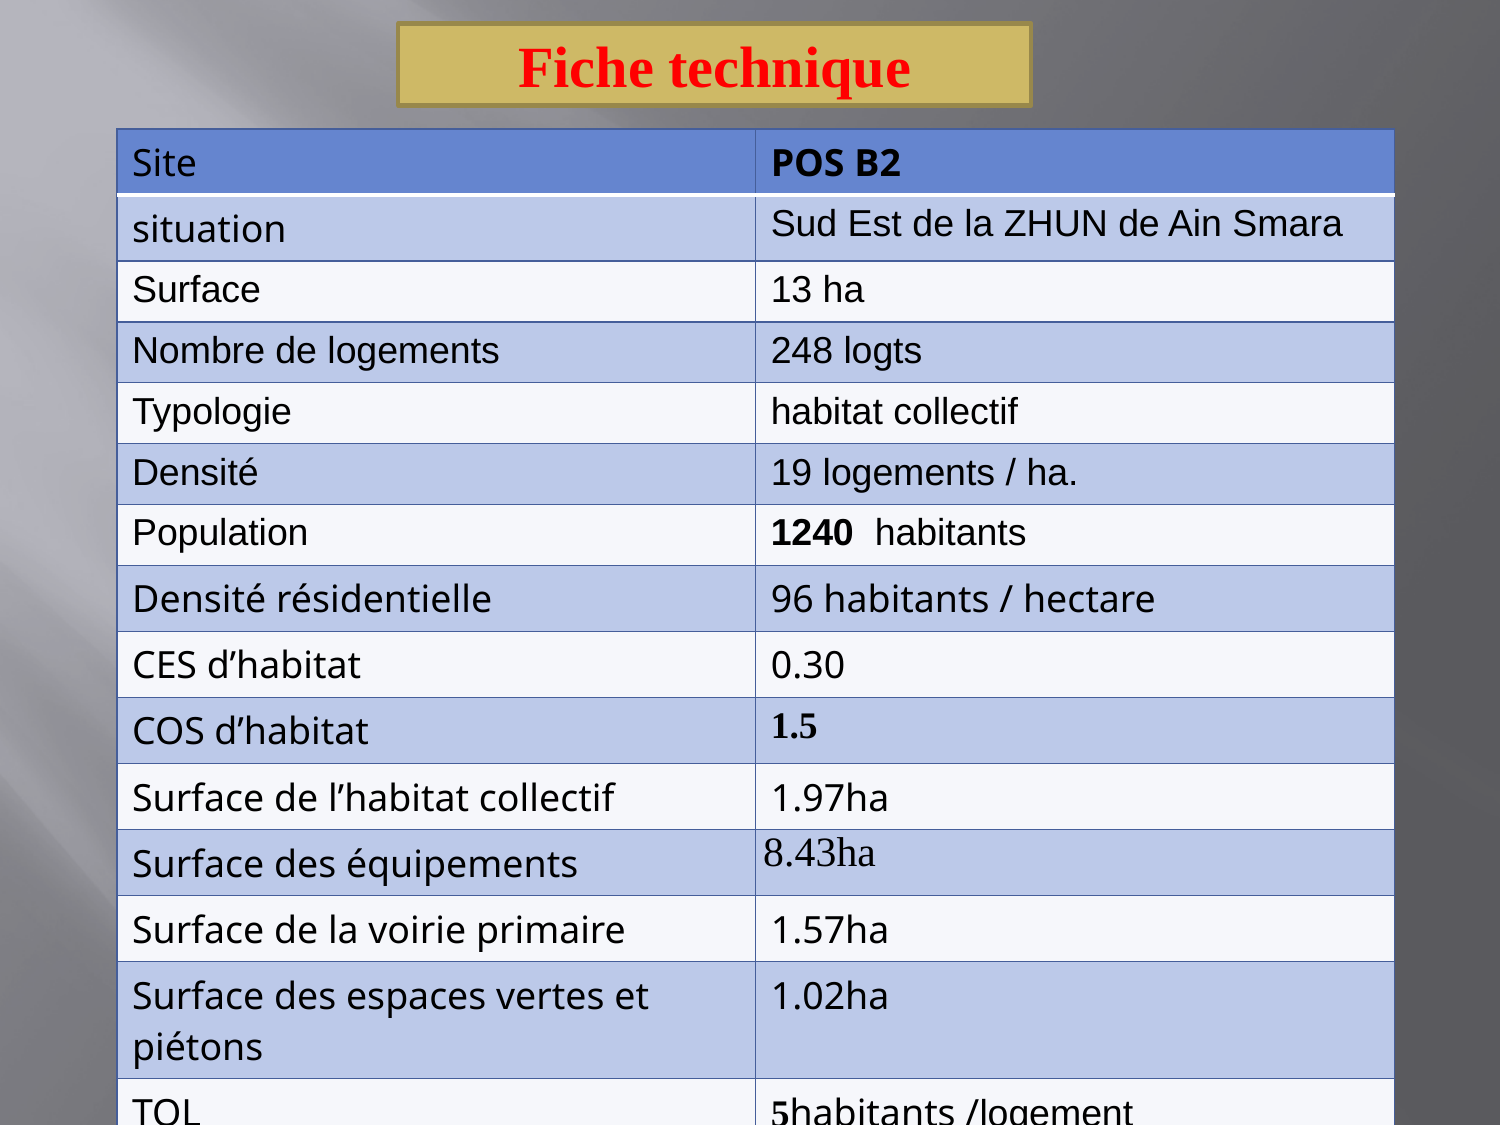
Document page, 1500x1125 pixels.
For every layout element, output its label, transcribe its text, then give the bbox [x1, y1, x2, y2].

table_cell 1.57ha [756, 896, 1394, 961]
table_cell 0.30 [756, 632, 1394, 697]
table_cell 1.5 [756, 698, 1394, 763]
table_cell Densité résidentielle [118, 566, 755, 631]
table_cell Surface de la voirie primaire [118, 896, 755, 961]
table_cell Surface des équipements [118, 830, 755, 895]
table_cell 96 habitants / hectare [756, 566, 1394, 631]
table_cell 1.97ha [756, 764, 1394, 829]
table_cell 248 logts [756, 323, 1394, 382]
table_cell habitat collectif [756, 383, 1394, 443]
table_header POS B2 [756, 130, 1394, 193]
table_header Site [118, 130, 755, 193]
table_cell Sud Est de la ZHUN de Ain Smara [756, 197, 1394, 260]
table_cell 13 ha [756, 262, 1394, 321]
text_box Fiche technique [396, 21, 1033, 108]
table_cell CES d’habitat [118, 632, 755, 697]
table_cell Densité [118, 444, 755, 504]
table_cell 5habitants /logement [756, 1079, 1394, 1125]
table_cell Nombre de logements [118, 323, 755, 382]
table_cell COS d’habitat [118, 698, 755, 763]
table_cell Surface de l’habitat collectif [118, 764, 755, 829]
table_cell 1240 habitants [756, 505, 1394, 565]
table_cell 19 logements / ha. [756, 444, 1394, 504]
table_cell situation [118, 197, 755, 260]
table_cell Surface des espaces vertes et piétons [118, 962, 755, 1078]
table_cell Typologie [118, 383, 755, 443]
table_cell TOL [118, 1079, 755, 1125]
table_cell 8.43ha [756, 830, 1394, 895]
table_cell Surface [118, 262, 755, 321]
table_cell 1.02ha [756, 962, 1394, 1078]
table_cell Population [118, 505, 755, 565]
